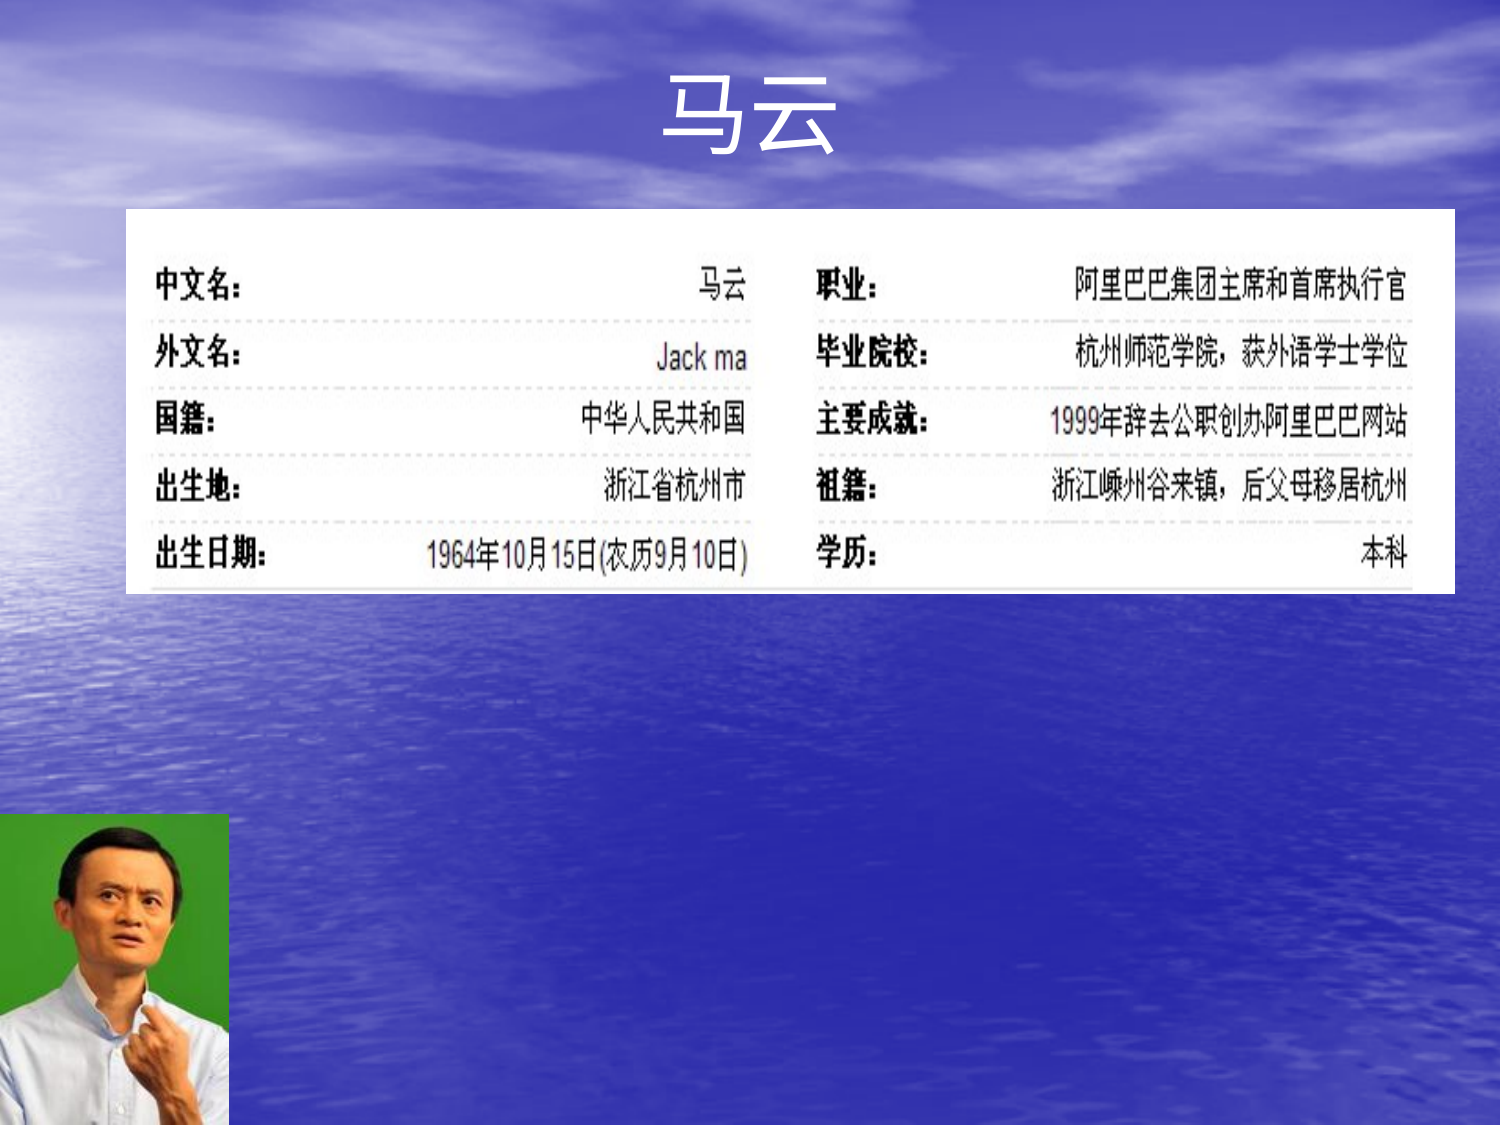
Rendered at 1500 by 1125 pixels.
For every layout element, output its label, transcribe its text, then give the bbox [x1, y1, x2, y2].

title 马云 [535, 11, 965, 209]
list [125, 209, 1455, 594]
picture [0, 814, 229, 1125]
